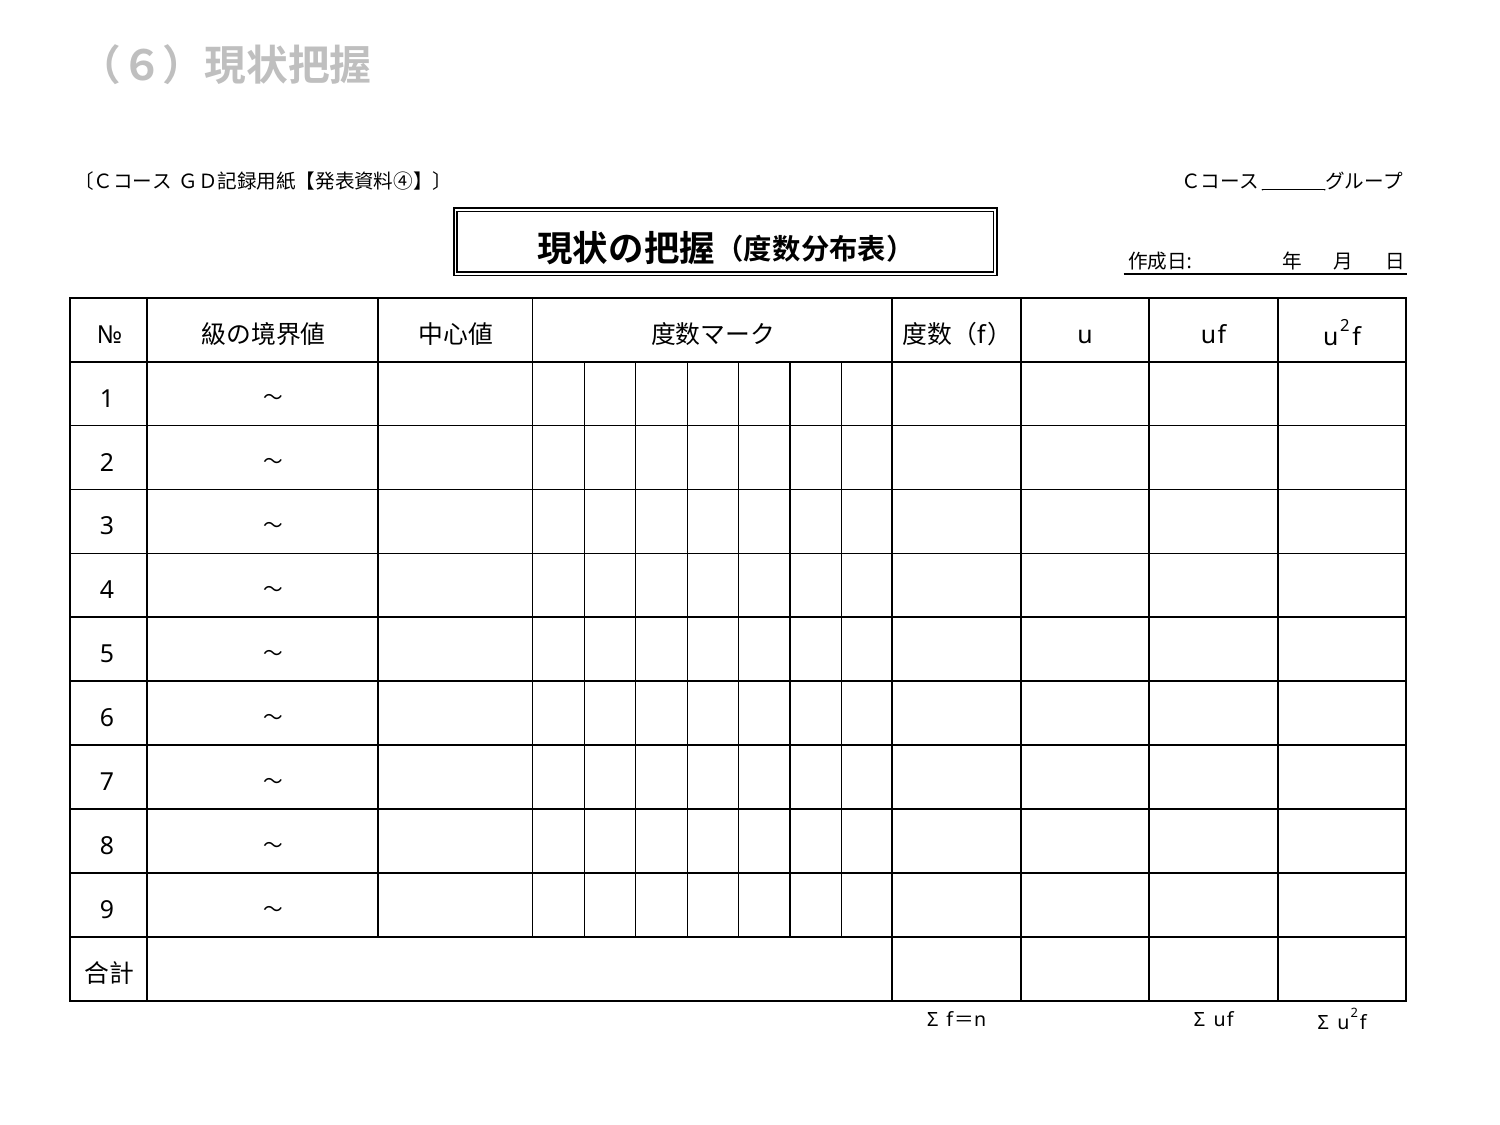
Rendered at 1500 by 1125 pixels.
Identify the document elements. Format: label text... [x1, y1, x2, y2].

text_box （６）現状把握 [64, 31, 762, 96]
picture [52, 148, 1424, 1045]
